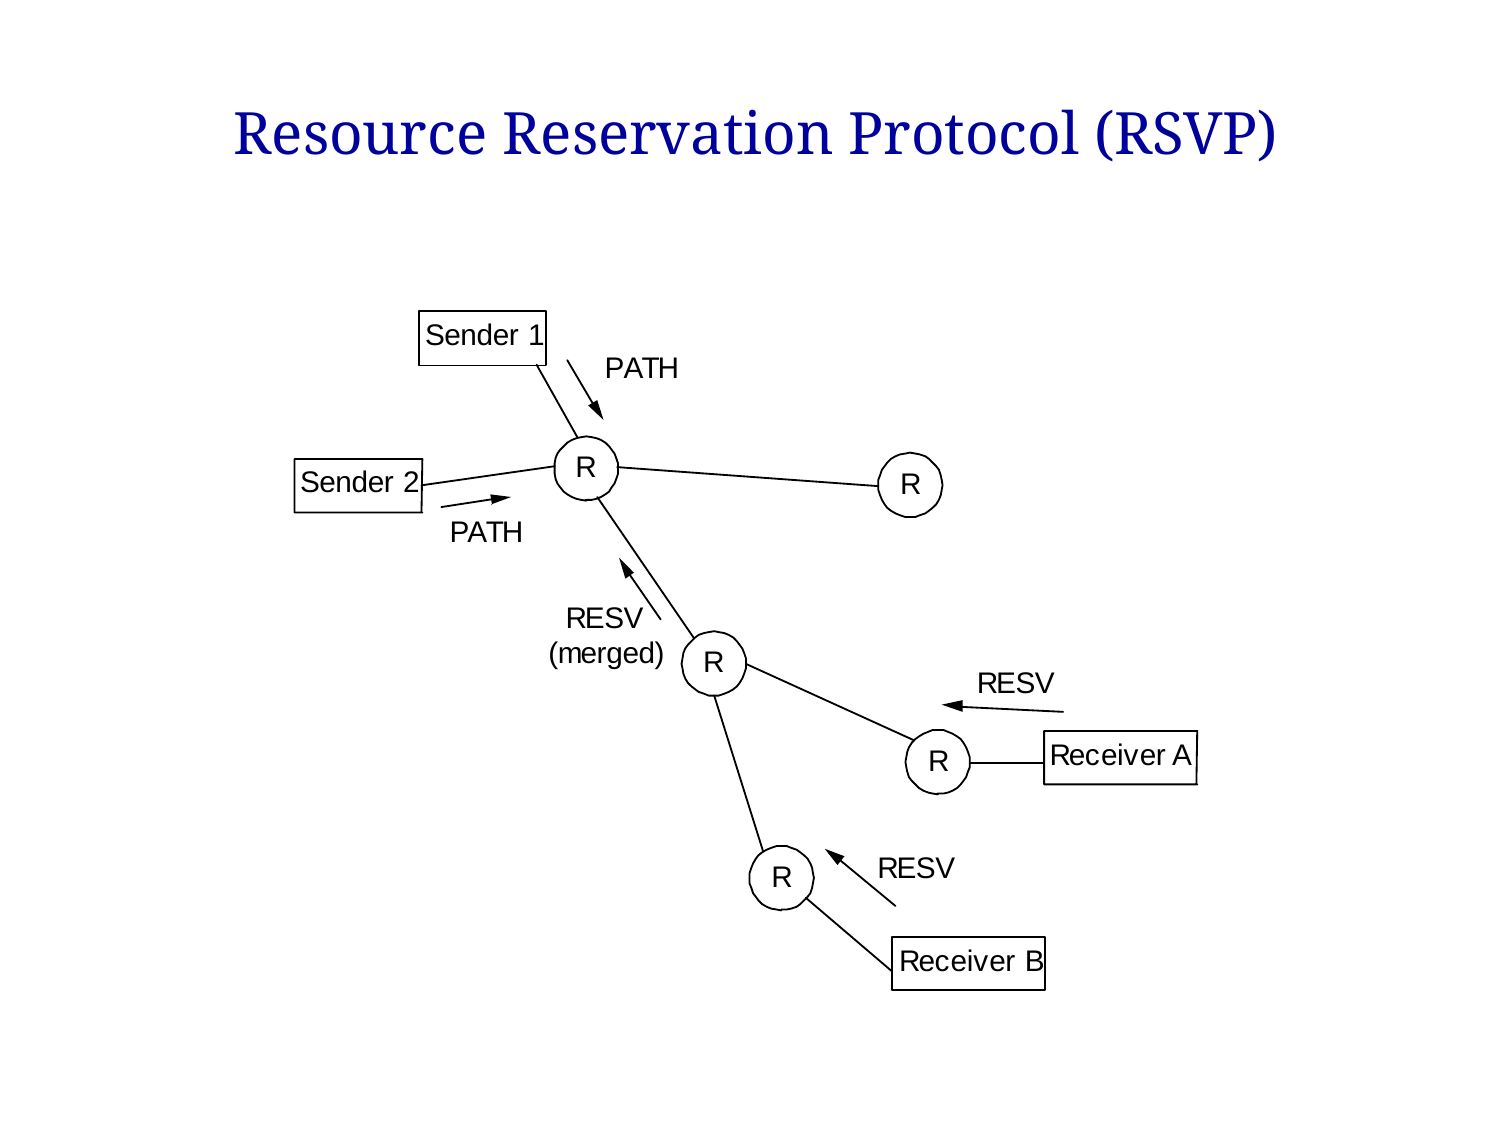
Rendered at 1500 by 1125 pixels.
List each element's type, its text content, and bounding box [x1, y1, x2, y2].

title Resource Reservation Protocol (RSVP) [99, 37, 1413, 226]
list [292, 309, 1200, 994]
